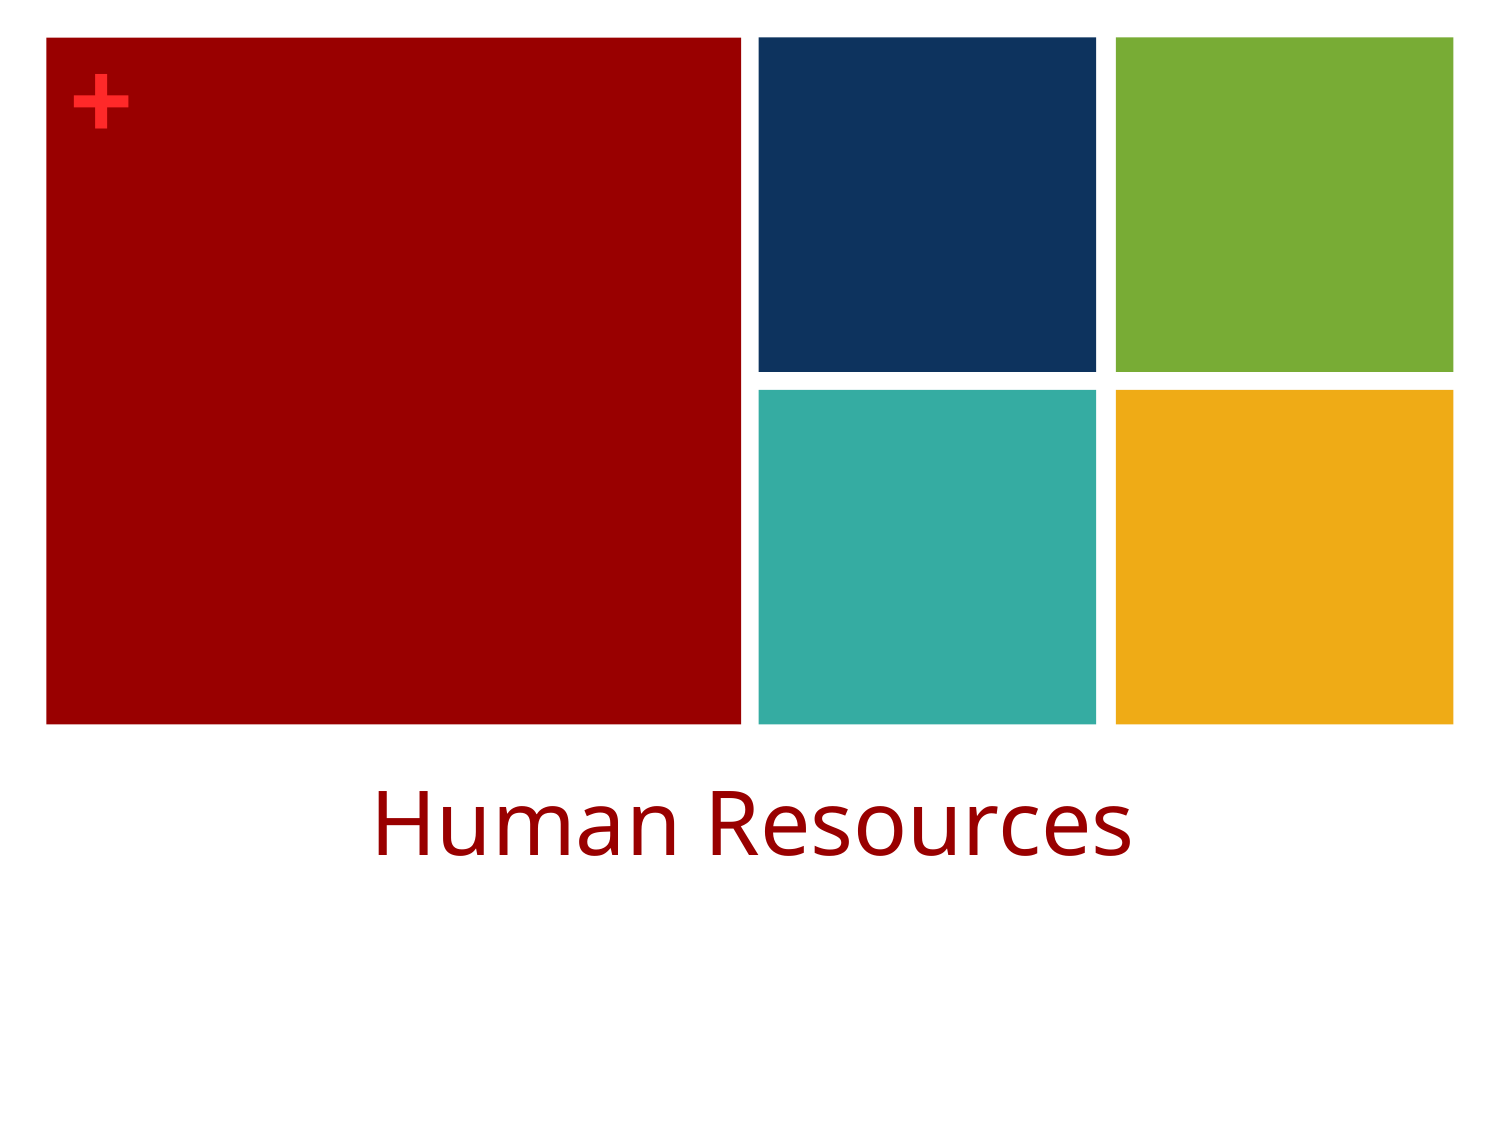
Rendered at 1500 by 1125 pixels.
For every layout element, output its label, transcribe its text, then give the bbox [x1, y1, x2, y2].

title Human Resources [355, 758, 1450, 912]
